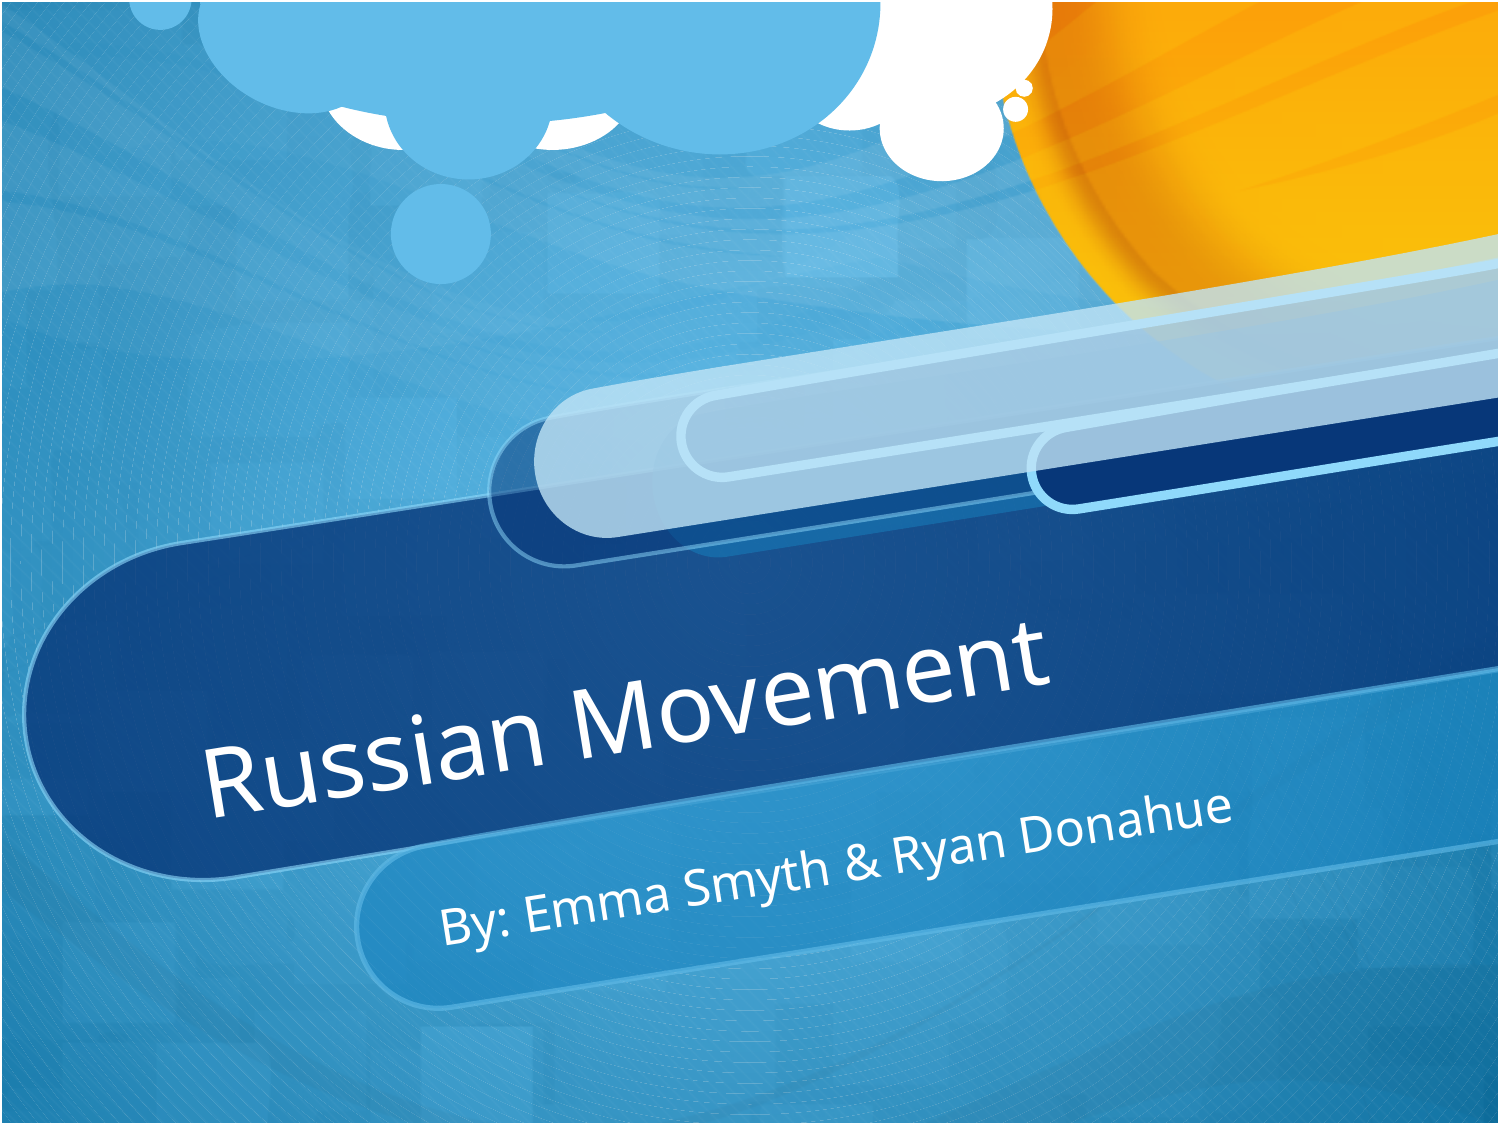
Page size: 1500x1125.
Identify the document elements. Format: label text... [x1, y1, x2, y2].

title Russian Movement [154, 387, 1420, 849]
picture [360, 673, 1498, 1005]
subtitle By: Emma Smyth & Ryan Donahue [413, 690, 1474, 1003]
picture [2, 2, 1498, 1123]
